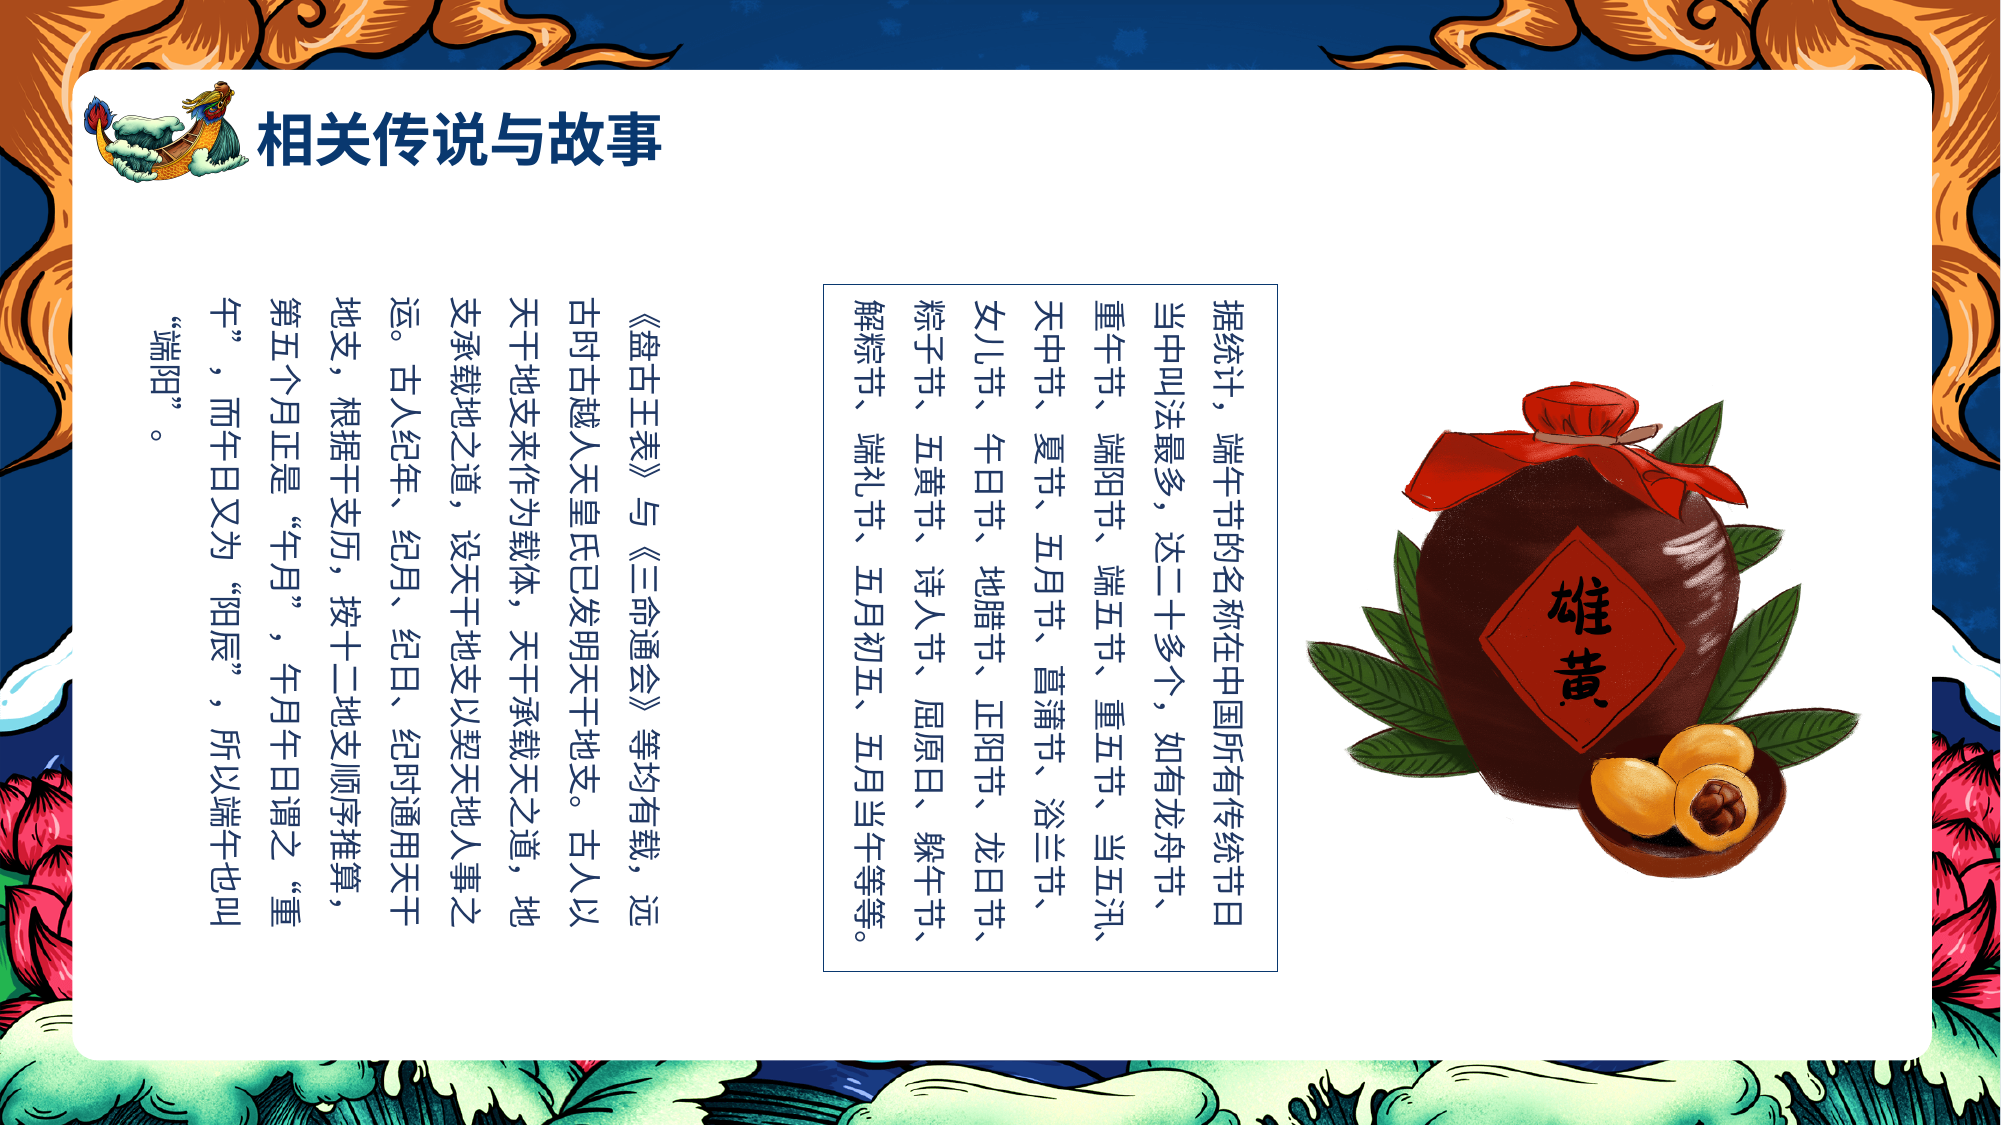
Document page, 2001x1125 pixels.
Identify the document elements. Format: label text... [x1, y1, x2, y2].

picture [0, 0, 2001, 1125]
picture [84, 81, 249, 183]
picture [1804, 1117, 1815, 1125]
text_box 据统计，端午节的名称在中国所有传统节日当中叫法最多，达二十多个，如有龙舟节、重午节、端阳节、端五节、重五节、当五汛、天中节、夏节、五月节、菖蒲节、浴兰节、女儿节、午日节、地腊节、正阳节、龙日节、粽子节、五黄节、诗人节、屈原日、躲午节、解粽节、端礼节、五月初五、五月当午等等。 [823, 284, 1278, 972]
picture [1259, 299, 1907, 947]
text_box 《盘古王表》与《三命通会》等均有载，远古时古越人天皇氏已发明天干地支。古人以天干地支来作为载体，天干承载天之道，地支承载地之道，设天干地支以契天地人事之运。古人纪年、纪月、纪日、纪时通用天干地支，根据干支历，按十二地支顺序推算，第五个月正是“午月”，午月午日谓之“重午”，而午日又为“阳辰”，所以端午也叫“端阳”。 [0, 281, 694, 970]
text_box 相关传说与故事 [241, 95, 679, 181]
picture [313, 1119, 321, 1125]
